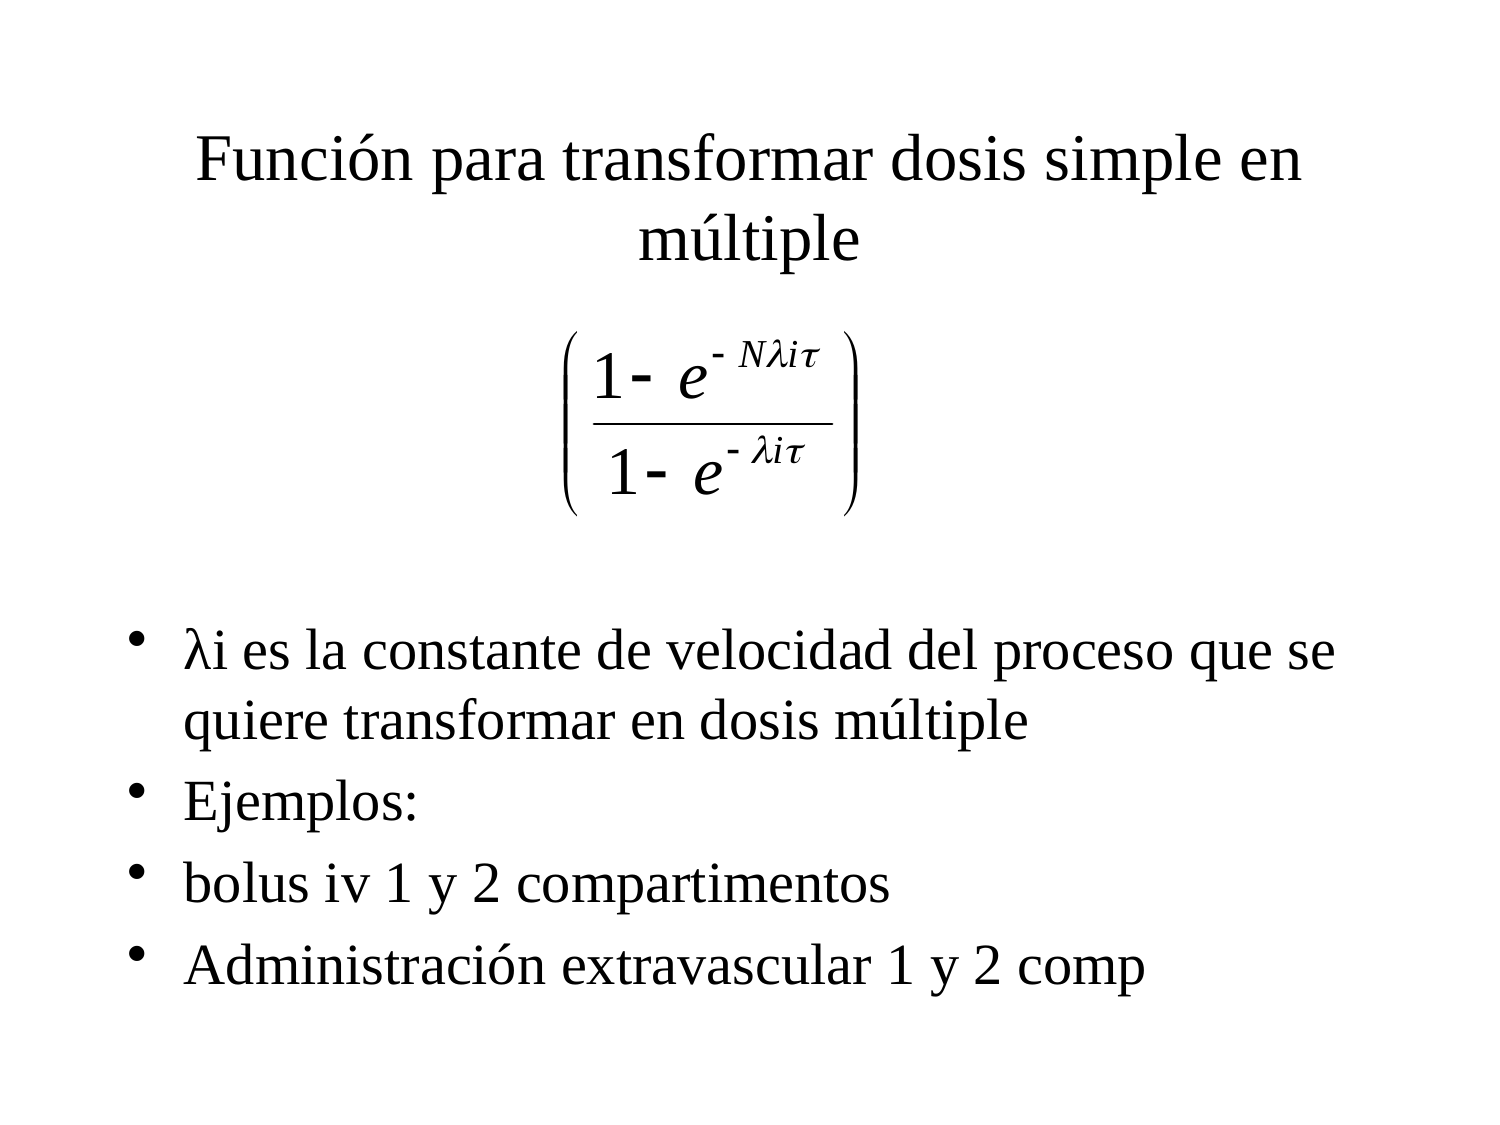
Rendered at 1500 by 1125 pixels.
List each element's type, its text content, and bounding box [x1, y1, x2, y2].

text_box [550, 316, 880, 532]
list λi es la constante de velocidad del proceso que se quiere transformar en dosis múltiple Ejemplos: bolus iv 1 y 2 compartimentos Administración extravascular 1 y 2 comp [112, 324, 1388, 1001]
title Función para transformar dosis simple en múltiple [112, 99, 1388, 288]
